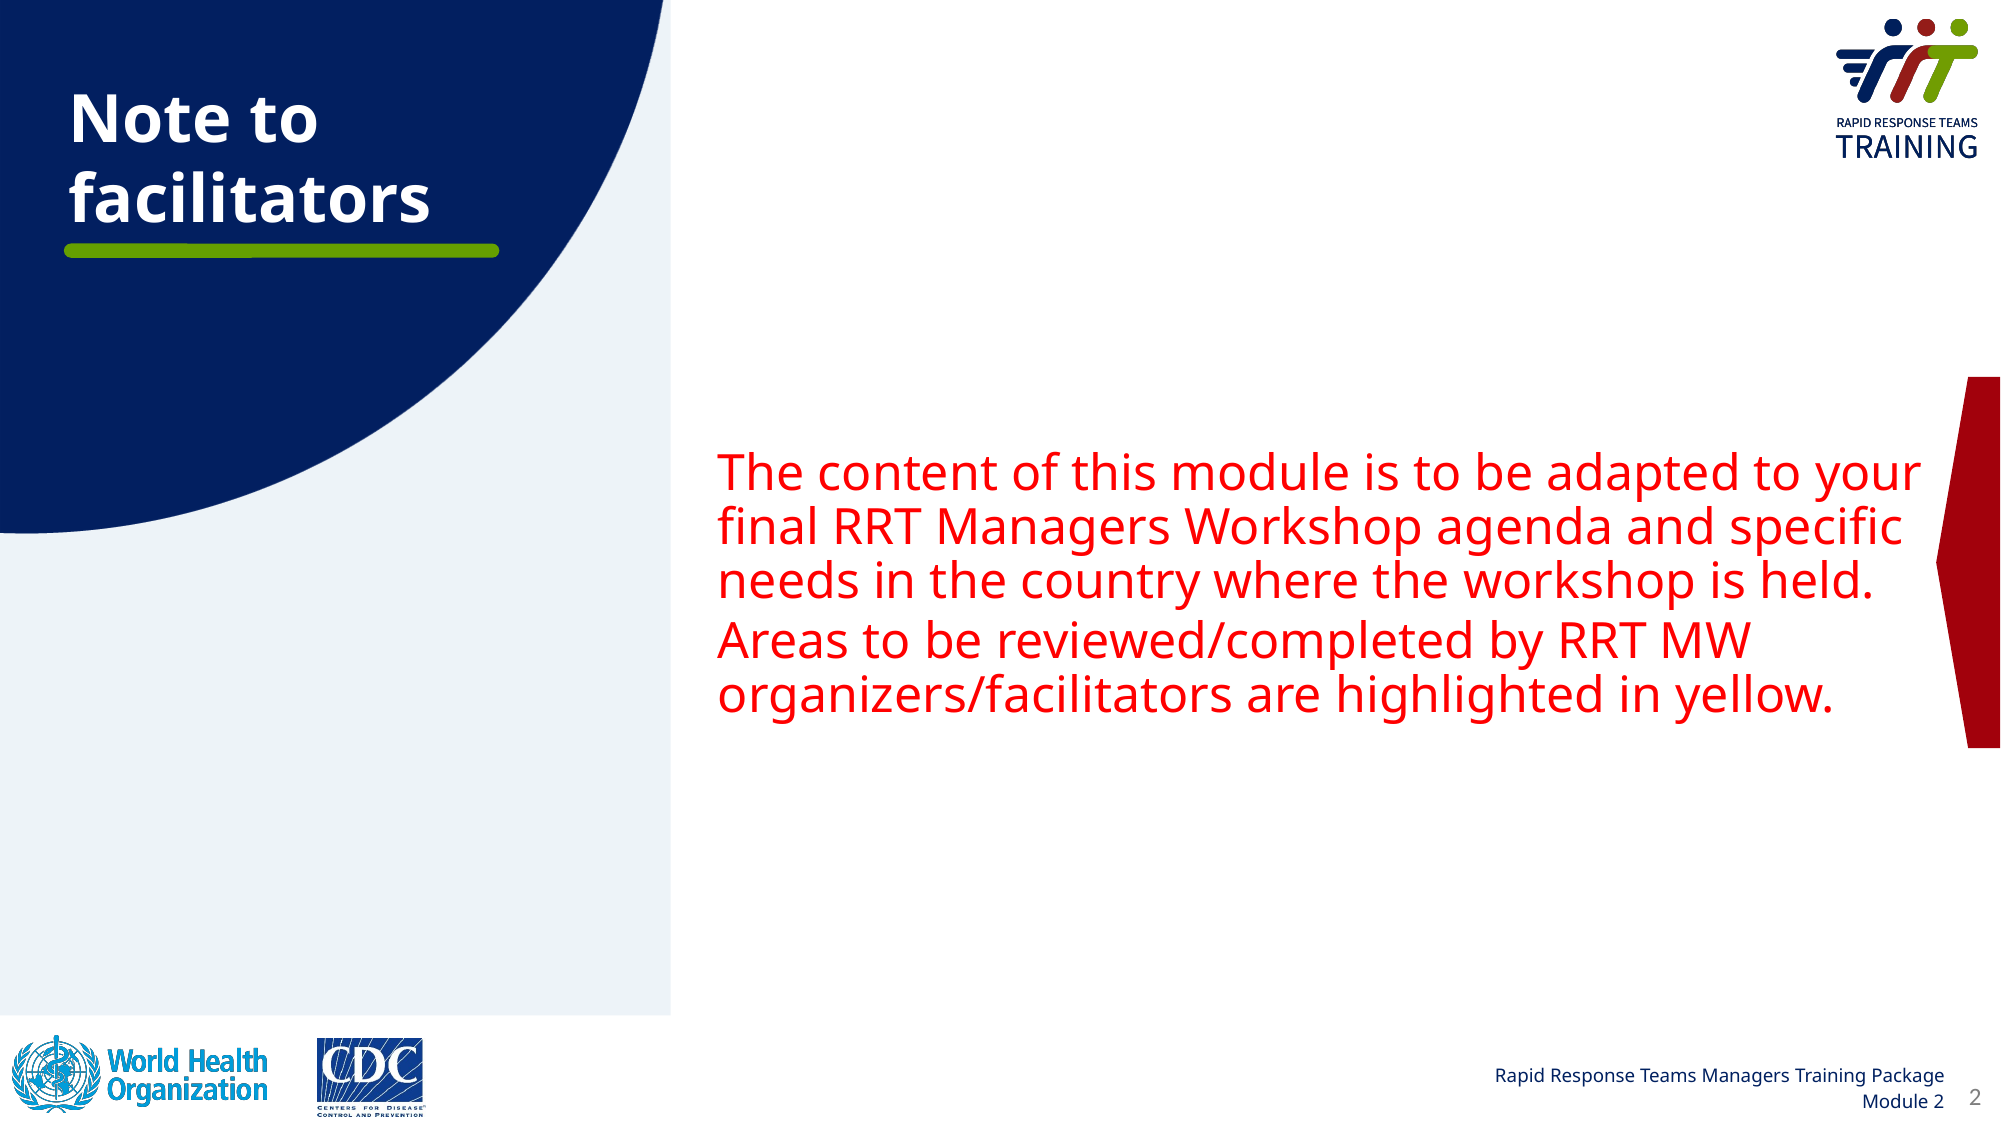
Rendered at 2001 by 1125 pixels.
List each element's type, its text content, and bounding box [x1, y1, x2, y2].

picture [30, 1083, 37, 1091]
picture [46, 1056, 54, 1062]
picture [36, 1088, 78, 1105]
picture [1835, 19, 1978, 167]
picture [12, 1035, 54, 1068]
picture [12, 1083, 48, 1113]
text_box Note to facilitators [60, 68, 609, 244]
picture [317, 1038, 426, 1117]
picture [0, 0, 670, 538]
picture [59, 1035, 267, 1113]
picture [50, 1108, 62, 1113]
picture [40, 1062, 47, 1070]
slide_number 2 [1953, 1072, 2000, 1125]
list The content of this module is to be adapted to your final RRT Managers Workshop agenda and specific needs in the country where the workshop is held. Areas to be reviewed/completed by RRT MW organizers/facilitators are highlighted in yellow. [709, 372, 1954, 752]
picture [24, 1054, 36, 1087]
picture [22, 1062, 26, 1077]
picture [71, 1053, 90, 1091]
picture [34, 1054, 43, 1078]
